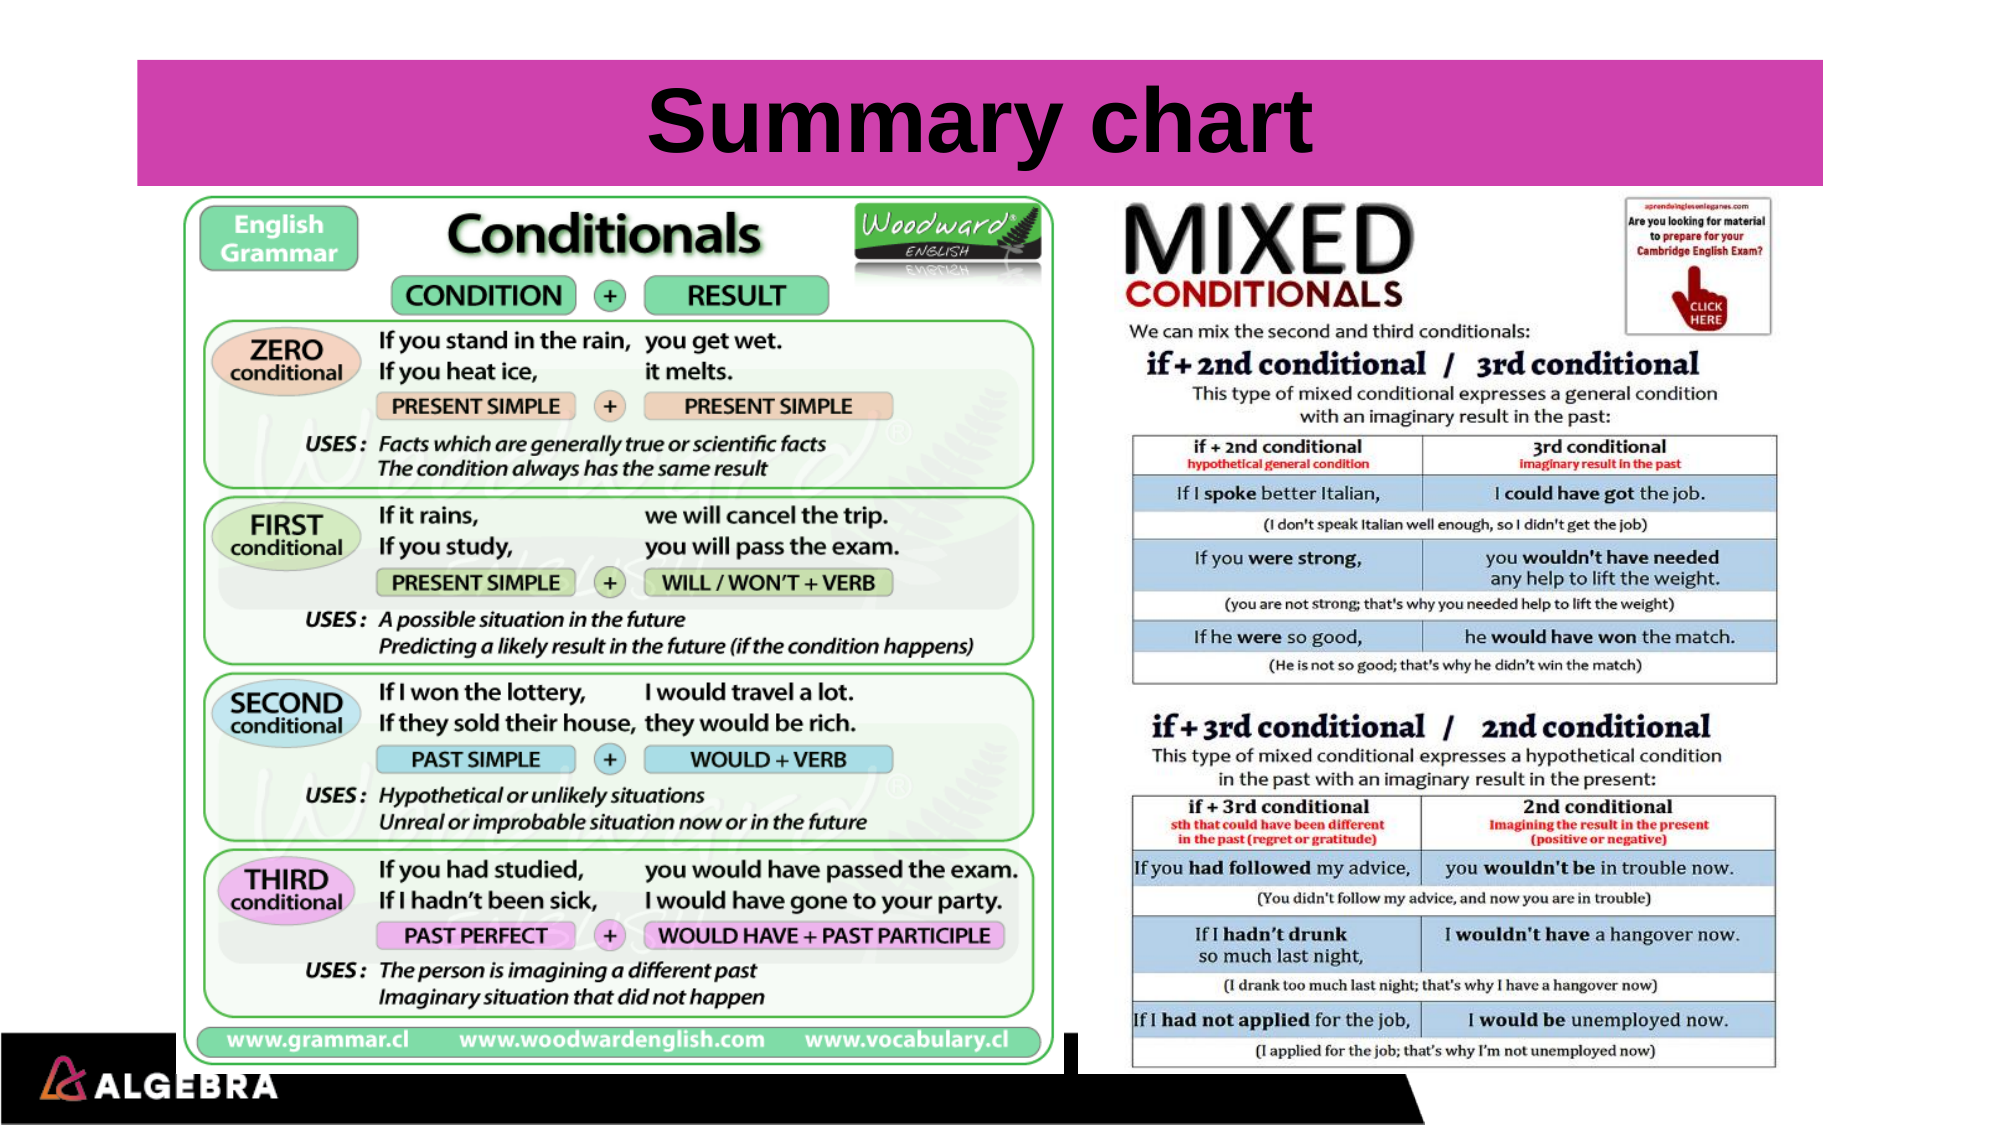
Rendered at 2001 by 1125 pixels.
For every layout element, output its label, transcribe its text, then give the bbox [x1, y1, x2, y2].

picture [0, 186, 1799, 1125]
title Summary chart [137, 59, 1823, 186]
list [176, 186, 1064, 1075]
